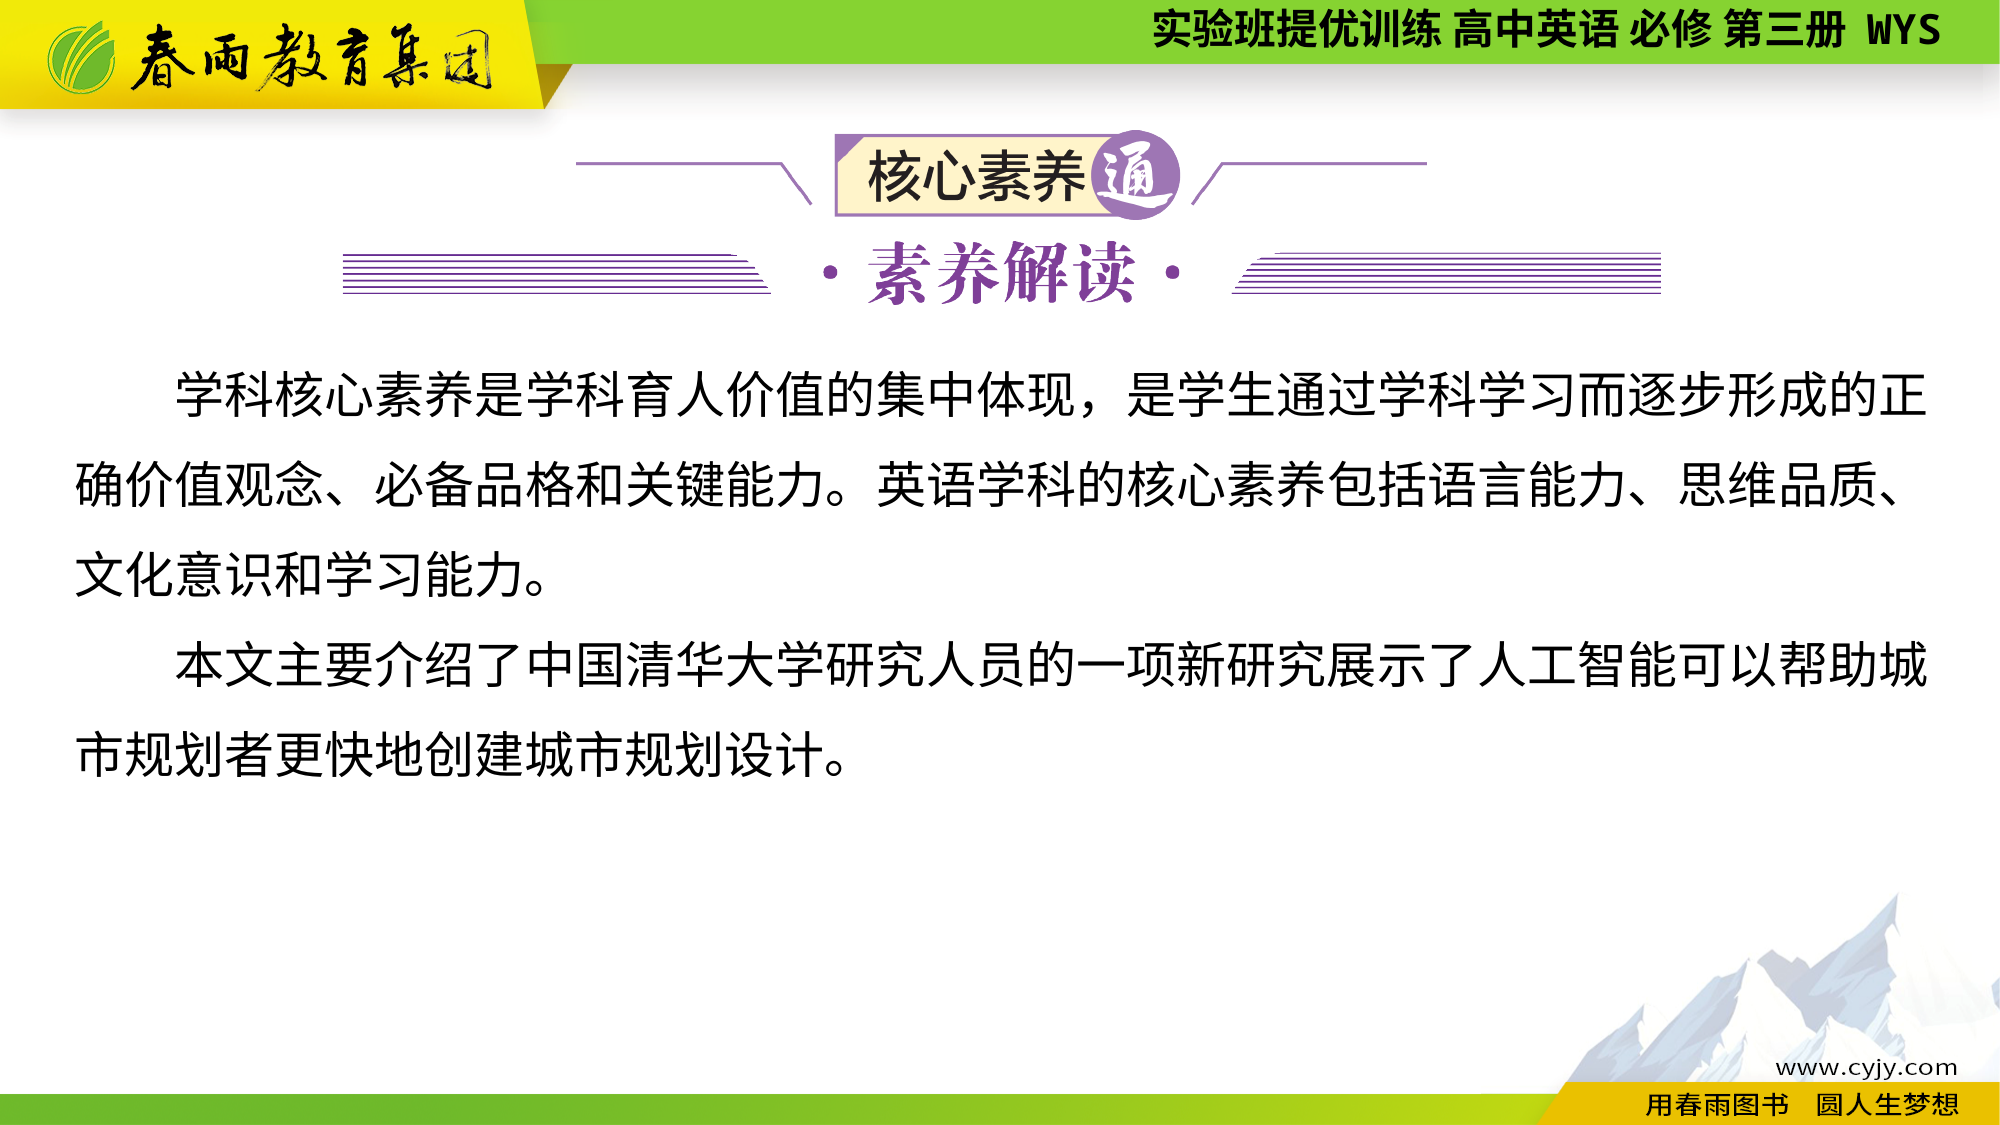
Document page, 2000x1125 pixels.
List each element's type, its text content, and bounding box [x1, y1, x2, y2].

list 学科核心素养是学科育人价值的集中体现，是学生通过学科学习而逐步形成的正确价值观念、必备品格和关键能力。英语学科的核心素养包括语言能力、思维品质、文化意识和学习能力。 本文主要介绍了中国清华大学研究人员的一项新研究展示了人工智能可以帮助城市规划者更快地创建城市规划设计。 [59, 326, 1944, 797]
picture [0, 0, 2000, 1125]
